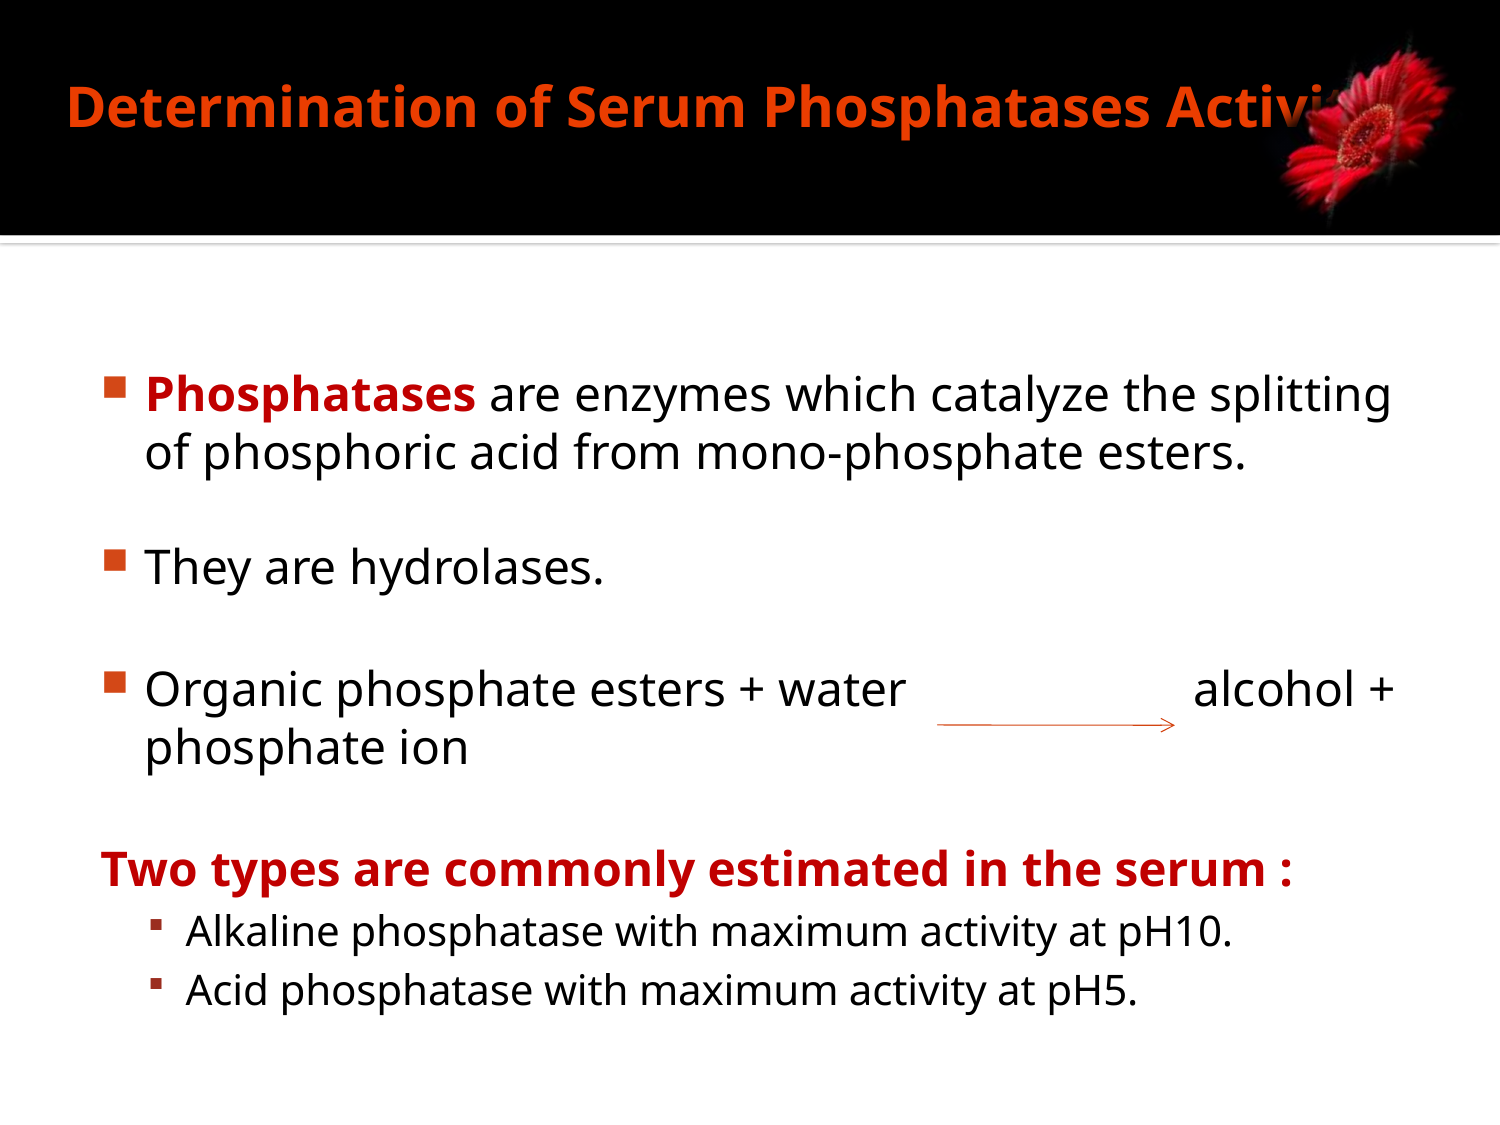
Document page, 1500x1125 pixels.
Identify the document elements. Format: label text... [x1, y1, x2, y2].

list Phosphatases are enzymes which catalyze the splitting of phosphoric acid from mono-phosphate esters. They are hydrolases. Organic phosphate esters + water alcohol + phosphate ion Two types are commonly estimated in the serum : Alkaline phosphatase with maximum activity at pH10. Acid phosphatase with maximum activity at pH5. [75, 291, 1425, 1050]
picture [1249, 33, 1478, 205]
title Determination of Serum Phosphatases Activity [50, 62, 1400, 268]
